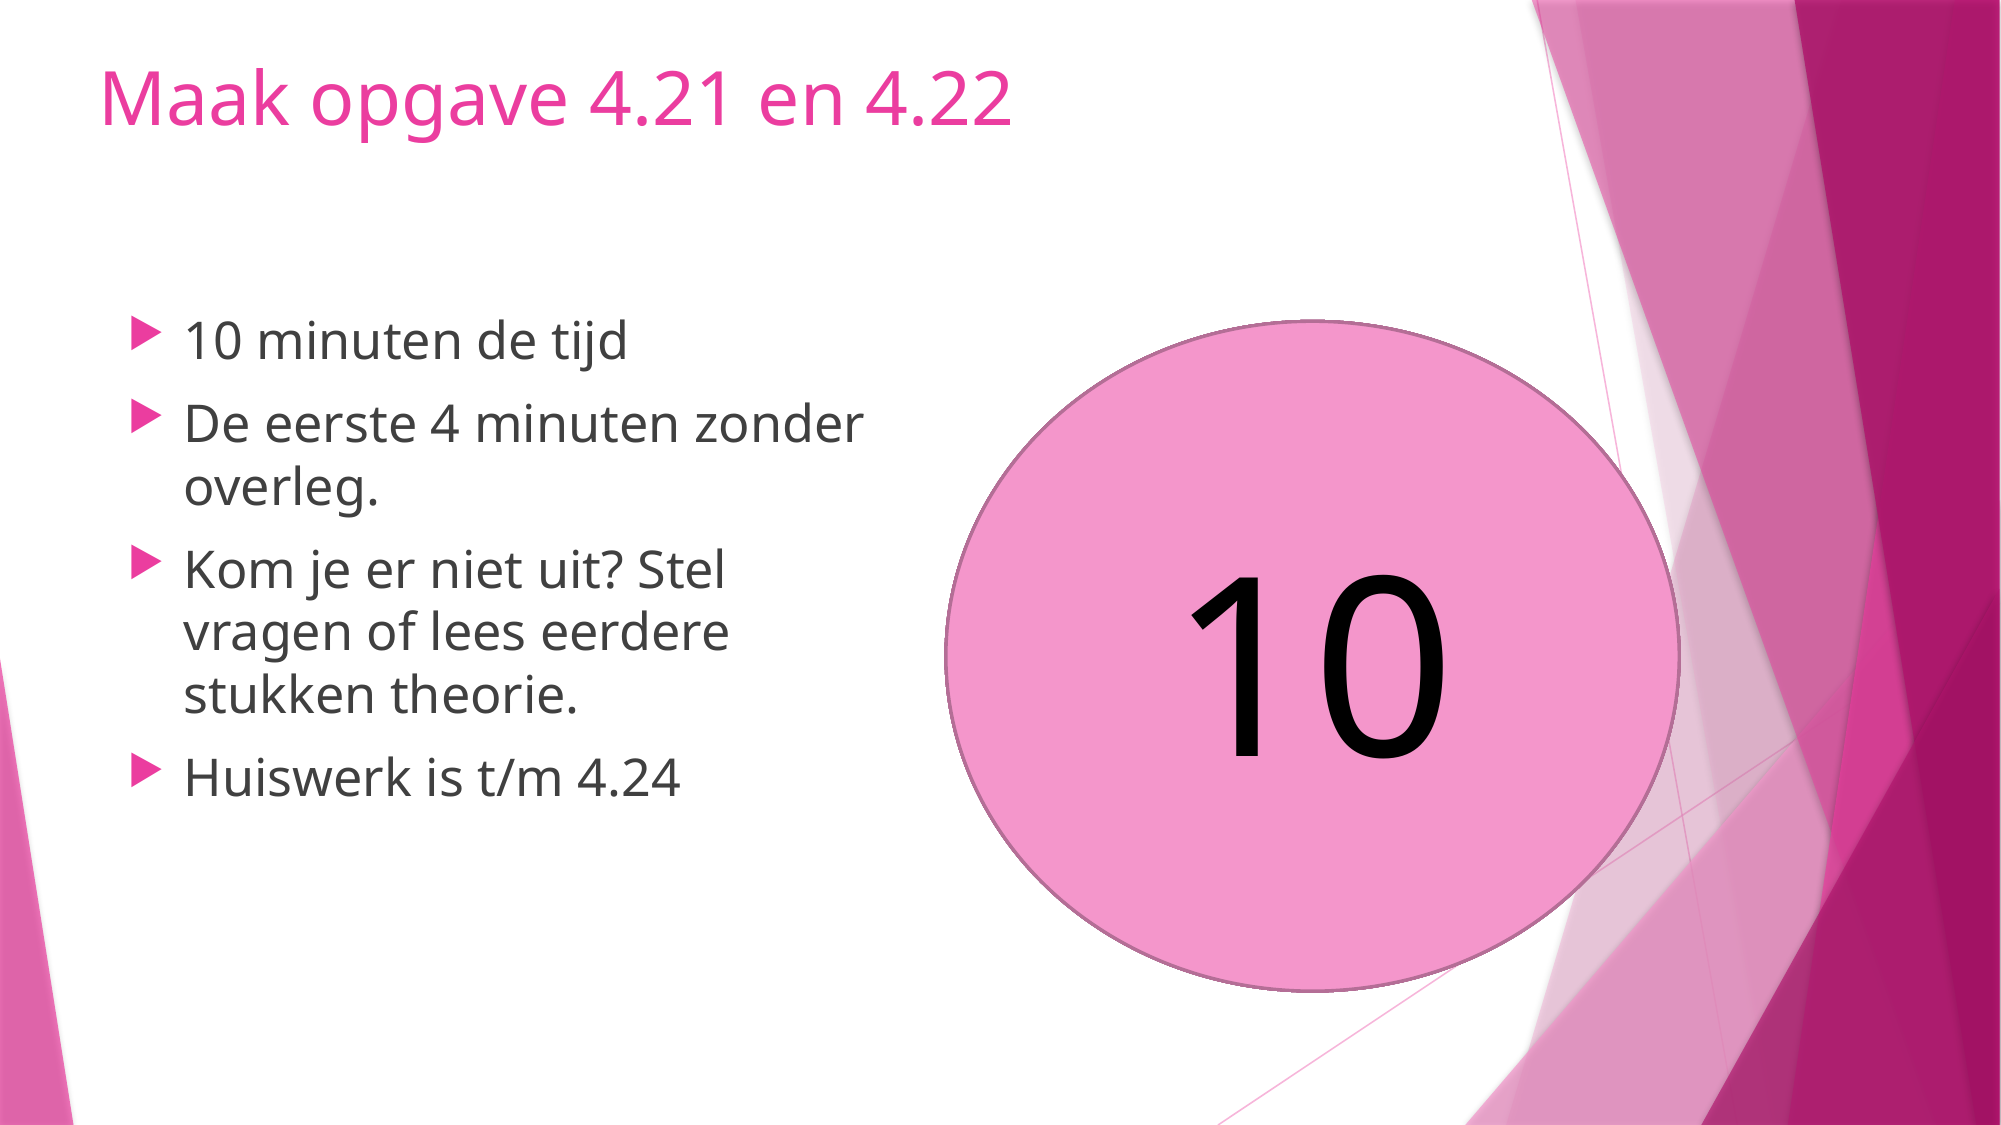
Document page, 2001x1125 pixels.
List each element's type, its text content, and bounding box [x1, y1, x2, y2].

list 10 minuten de tijd De eerste 4 minuten zonder overleg. Kom je er niet uit? Stel vragen of lees eerdere stukken theorie. Huiswerk is t/m 4.24 [112, 299, 896, 992]
title Maak opgave 4.21 en 4.22 [83, 42, 1494, 260]
text_box 10 [944, 319, 1681, 993]
